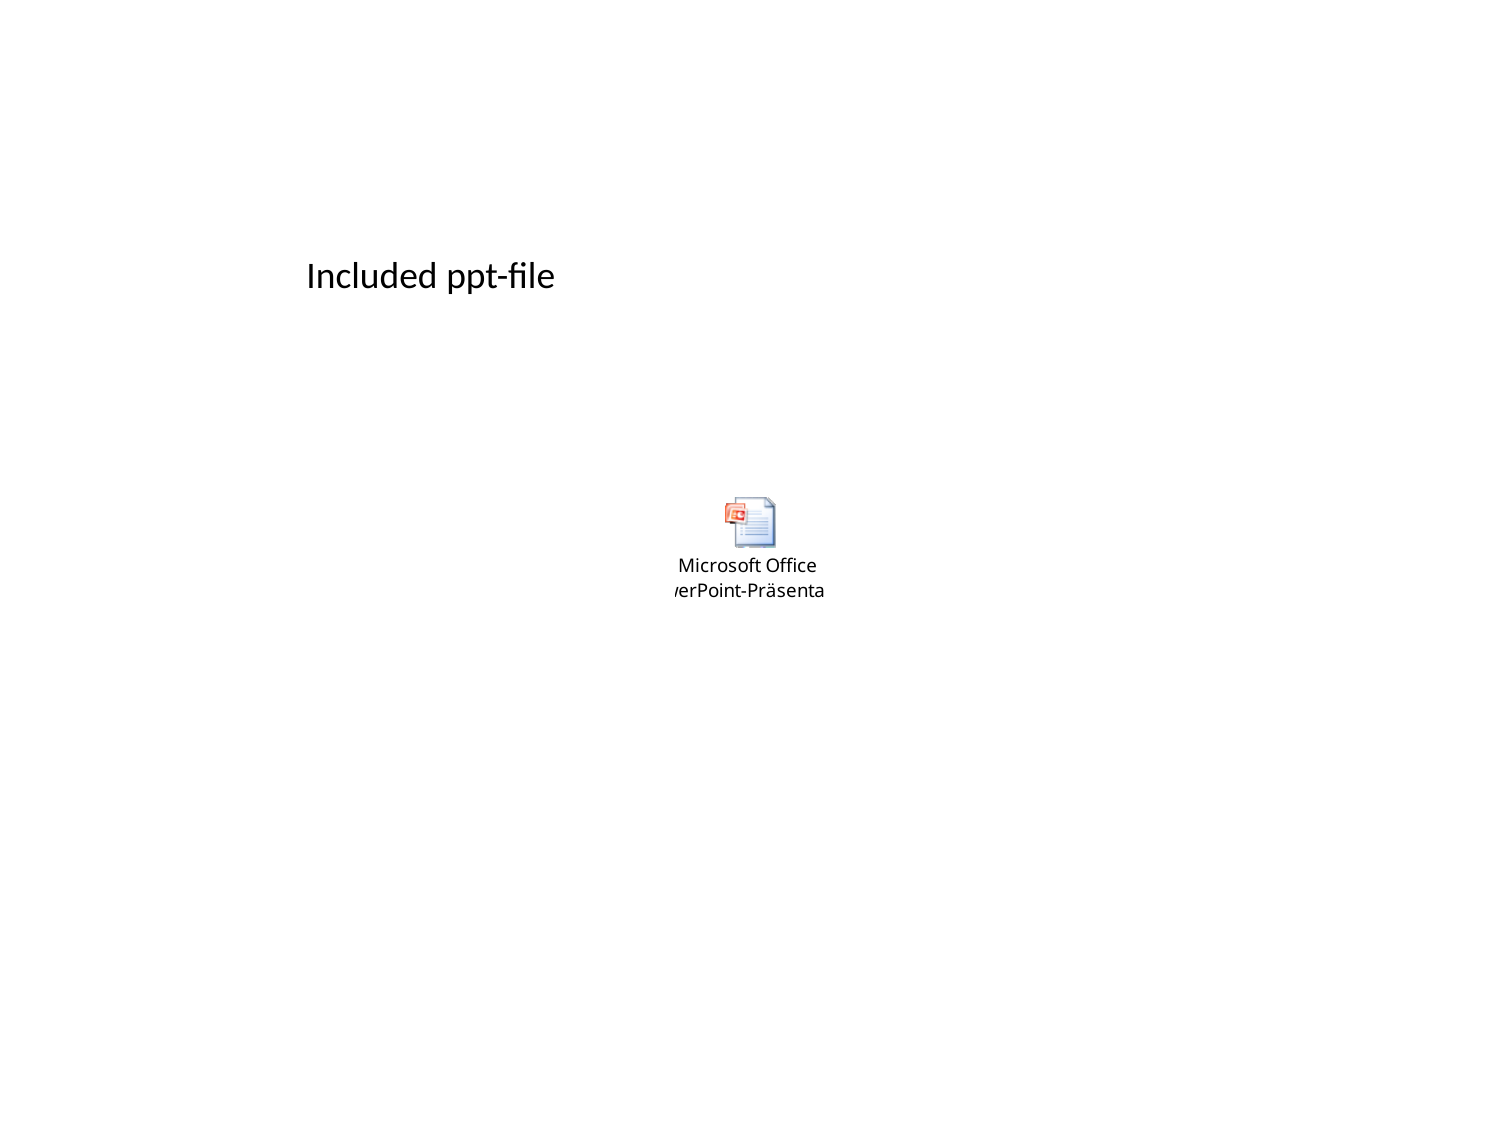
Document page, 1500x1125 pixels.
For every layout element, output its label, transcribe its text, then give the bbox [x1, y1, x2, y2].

text_box Included ppt-file [291, 243, 571, 304]
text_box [674, 497, 826, 628]
